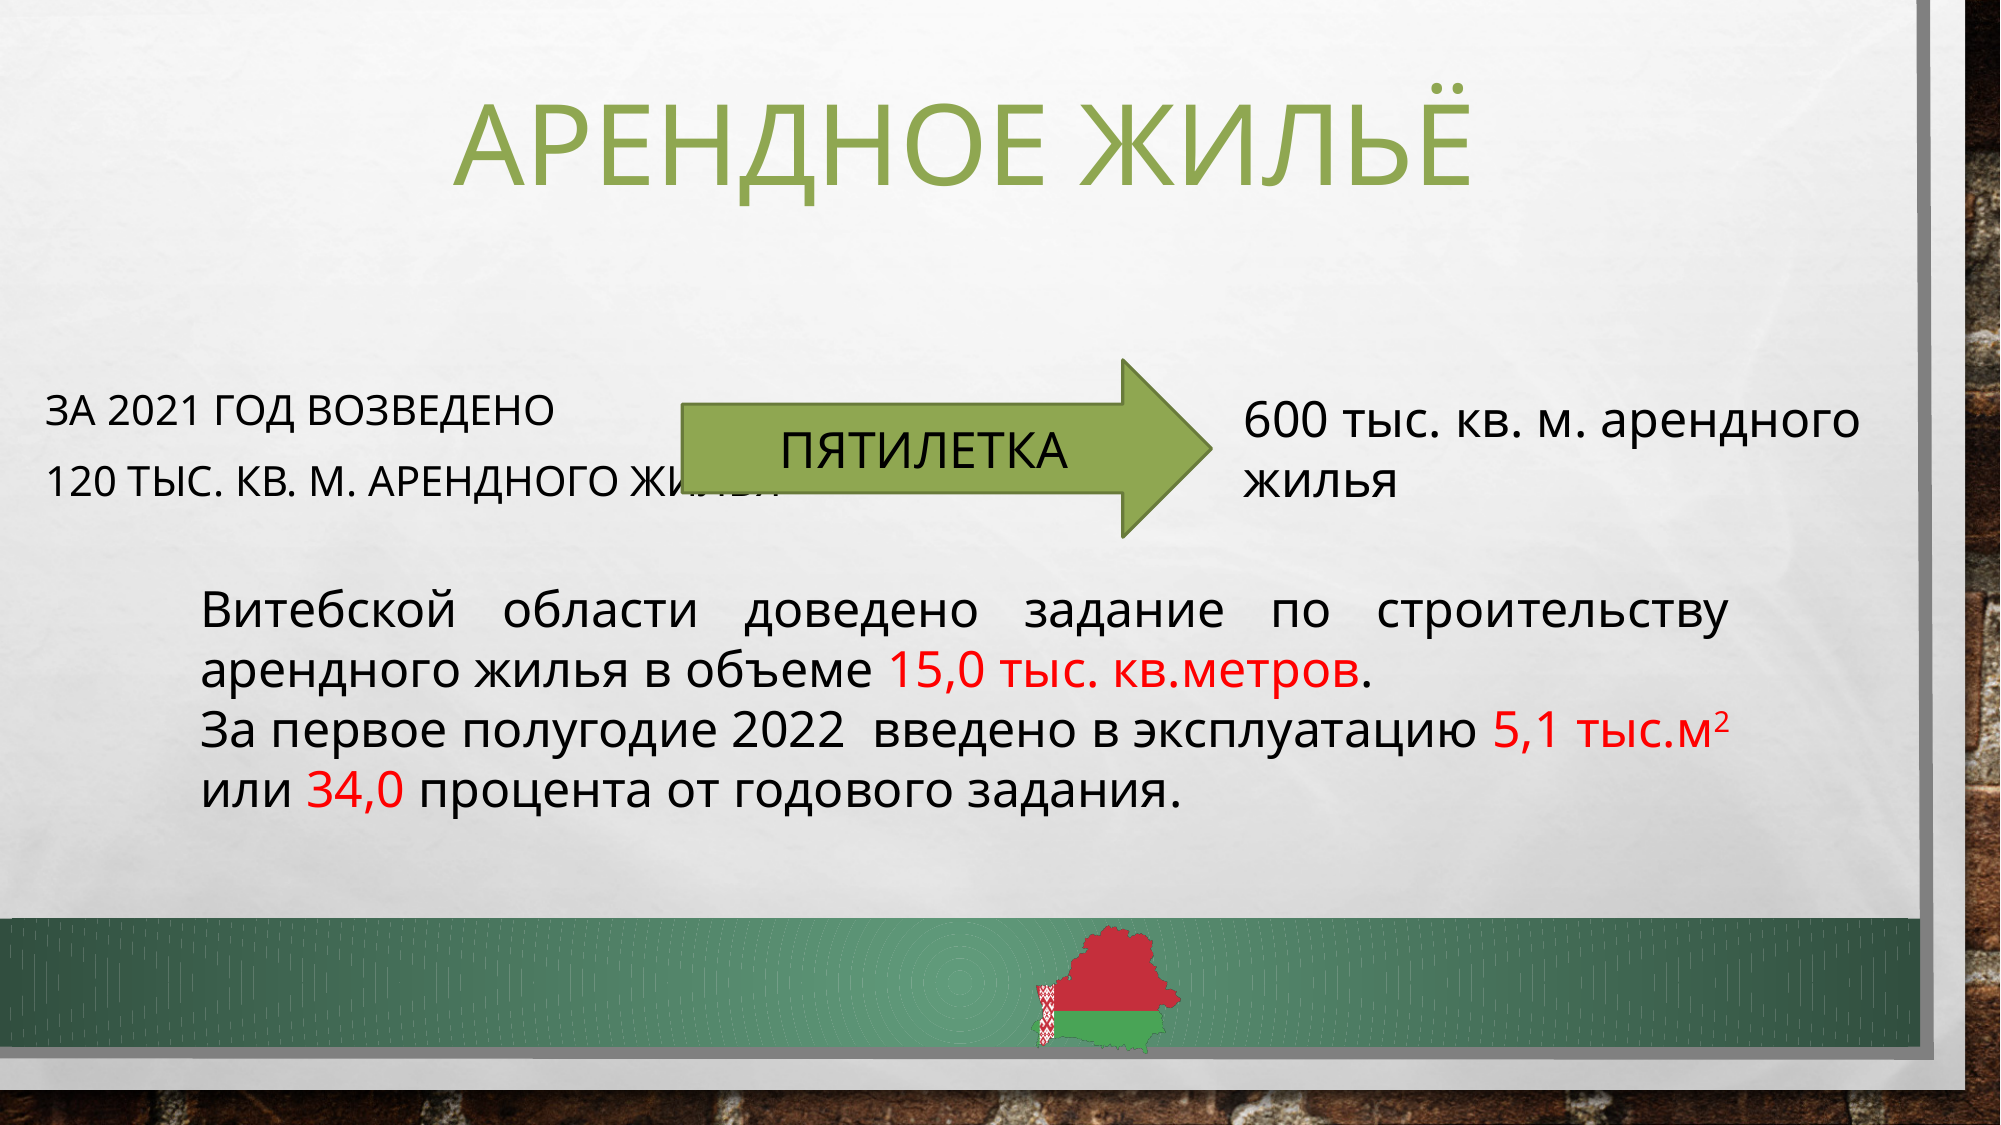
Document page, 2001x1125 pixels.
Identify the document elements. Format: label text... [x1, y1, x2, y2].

text_box 600 тыс. кв. м. арендного жилья [1228, 380, 1888, 516]
text_box [680, 358, 1213, 539]
text_box Витебской области доведено задание по строительству арендного жилья в объеме 15,0 тыс. кв.метров. За первое полугодие 2022 введено в эксплуатацию 5,1 тыс.м2 или 34,0 процента от годового задания. [185, 570, 1745, 825]
title АРЕНДНОЕ ЖИЛЬЁ [112, 54, 1818, 244]
picture [0, 0, 2000, 1125]
text_box ПЯТИЛЕТКА [725, 410, 1123, 486]
list За 2021 год возведено 120 тыс. кв. м. арендного жилья [30, 259, 1818, 710]
picture [1031, 924, 1181, 1055]
